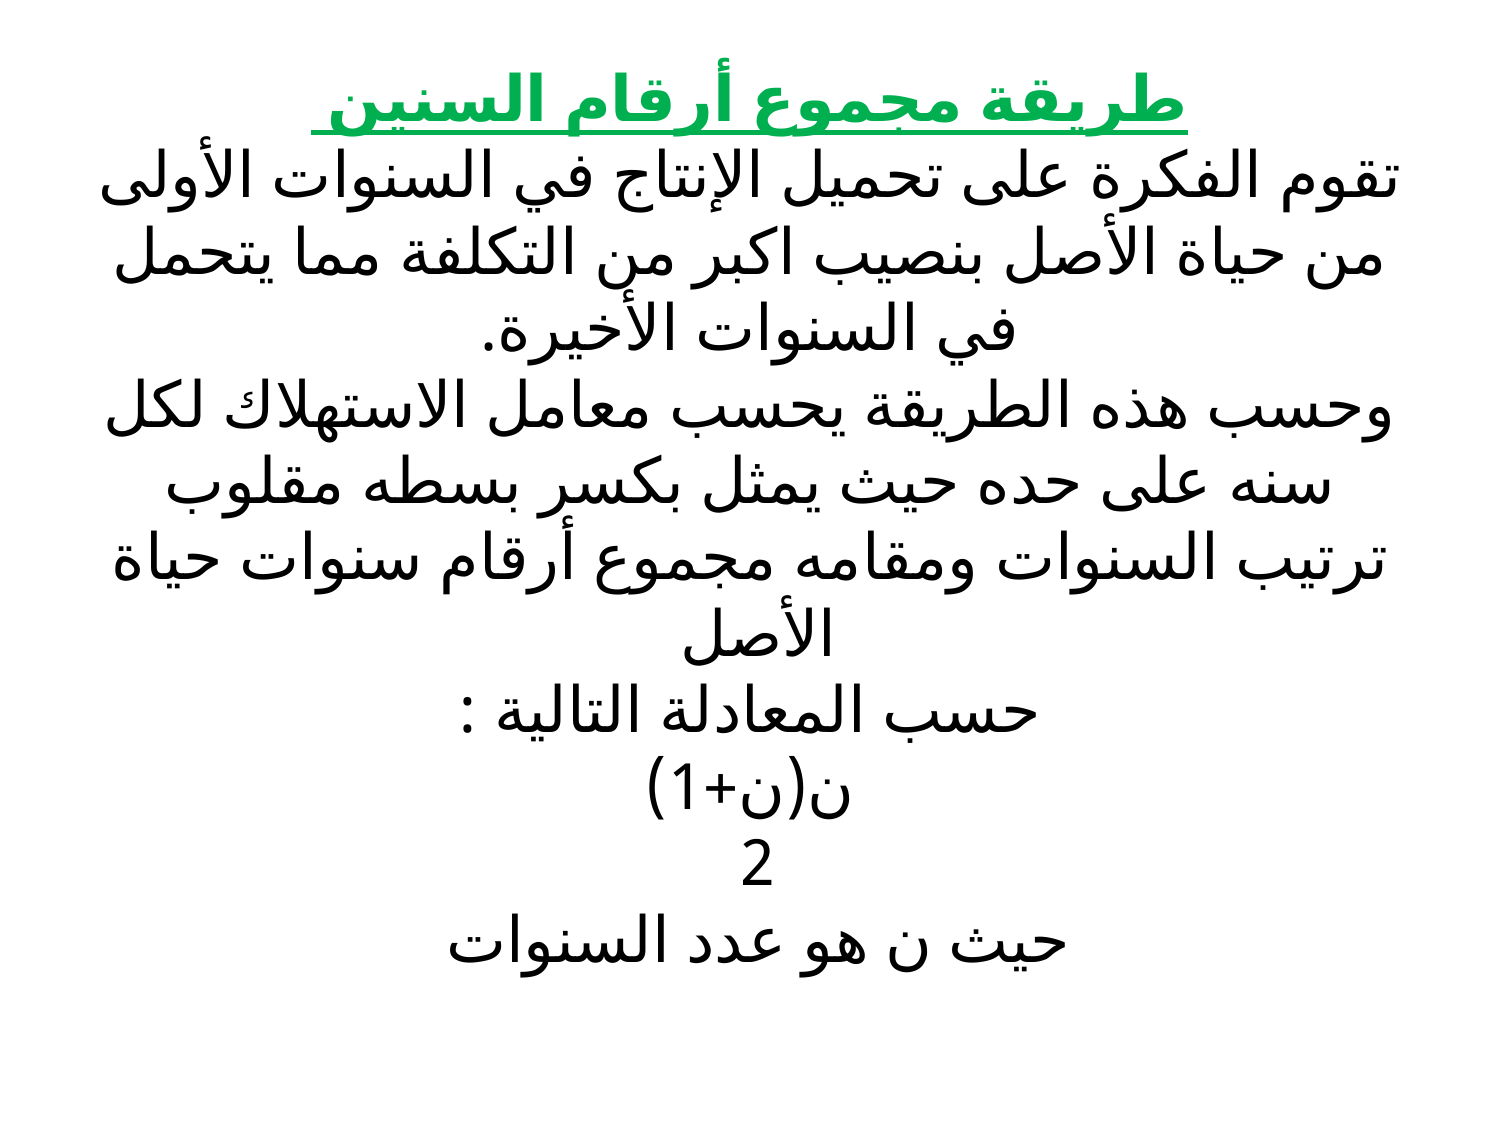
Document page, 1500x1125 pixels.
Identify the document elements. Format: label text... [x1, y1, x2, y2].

title طريقة مجموع أرقام السنين تقوم الفكرة على تحميل الإنتاج في السنوات الأولى من حياة الأصل بنصيب اكبر من التكلفة مما يتحمل في السنوات الأخيرة. وحسب هذه الطريقة يحسب معامل الاستهلاك لكل سنه على حده حيث يمثل بكسر بسطه مقلوب ترتيب السنوات ومقامه مجموع أرقام سنوات حياة الأصل حسب المعادلة التالية : ن(ن+1) 2 حيث ن هو عدد السنوات [75, 45, 1425, 1047]
